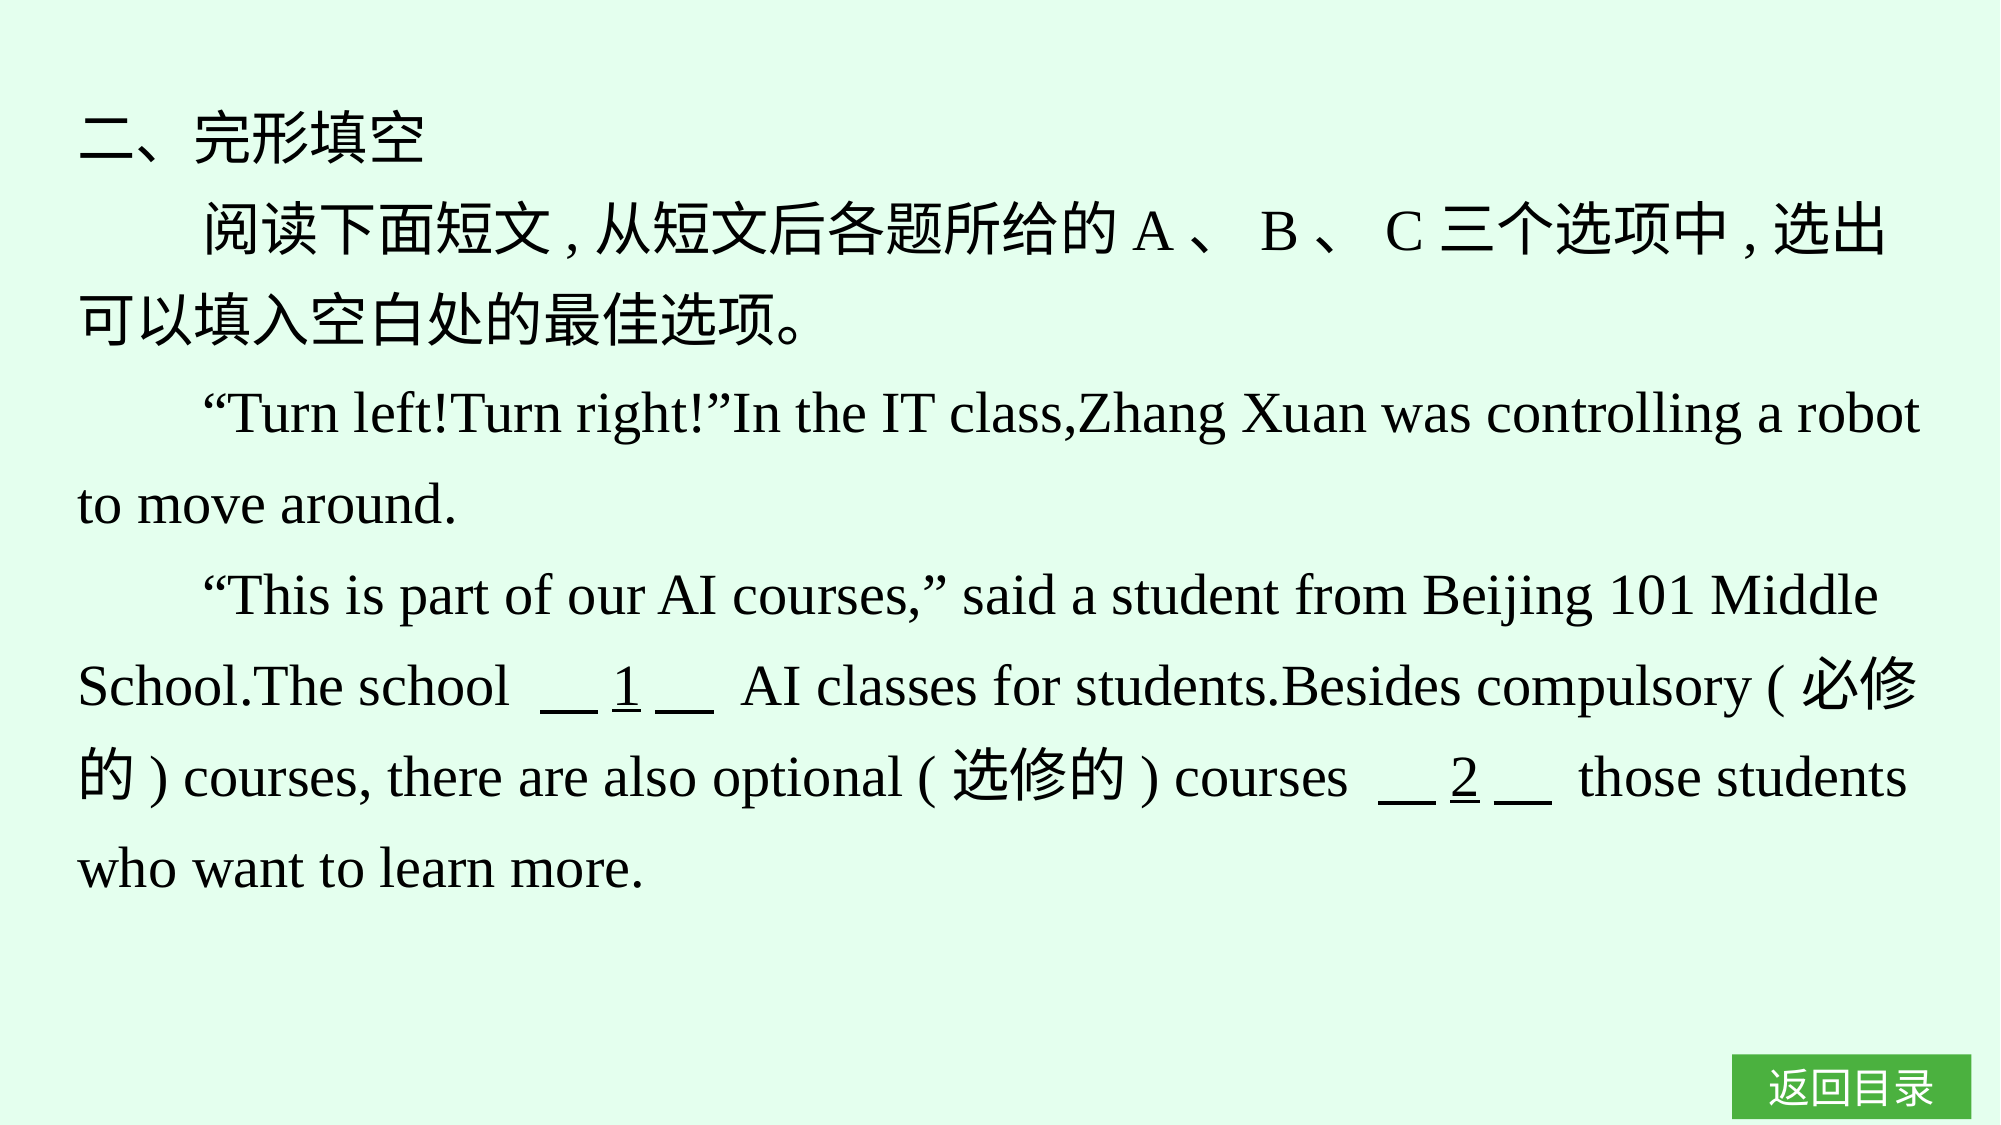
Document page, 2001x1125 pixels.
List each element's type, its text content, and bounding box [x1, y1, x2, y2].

text_box 二、完形填空 阅读下面短文,从短文后各题所给的A、B、C三个选项中,选出可以填入空白处的最佳选项。 “Turn left!Turn right!”In the IT class,Zhang Xuan was controlling a robot to move around. “This is part of our AI courses,” said a student from Beijing 101 Middle School.The school 1 AI classes for students.Besides compulsory (必修的) courses, there are also optional (选修的) courses 2 those students who want to learn more. [62, 73, 1938, 907]
